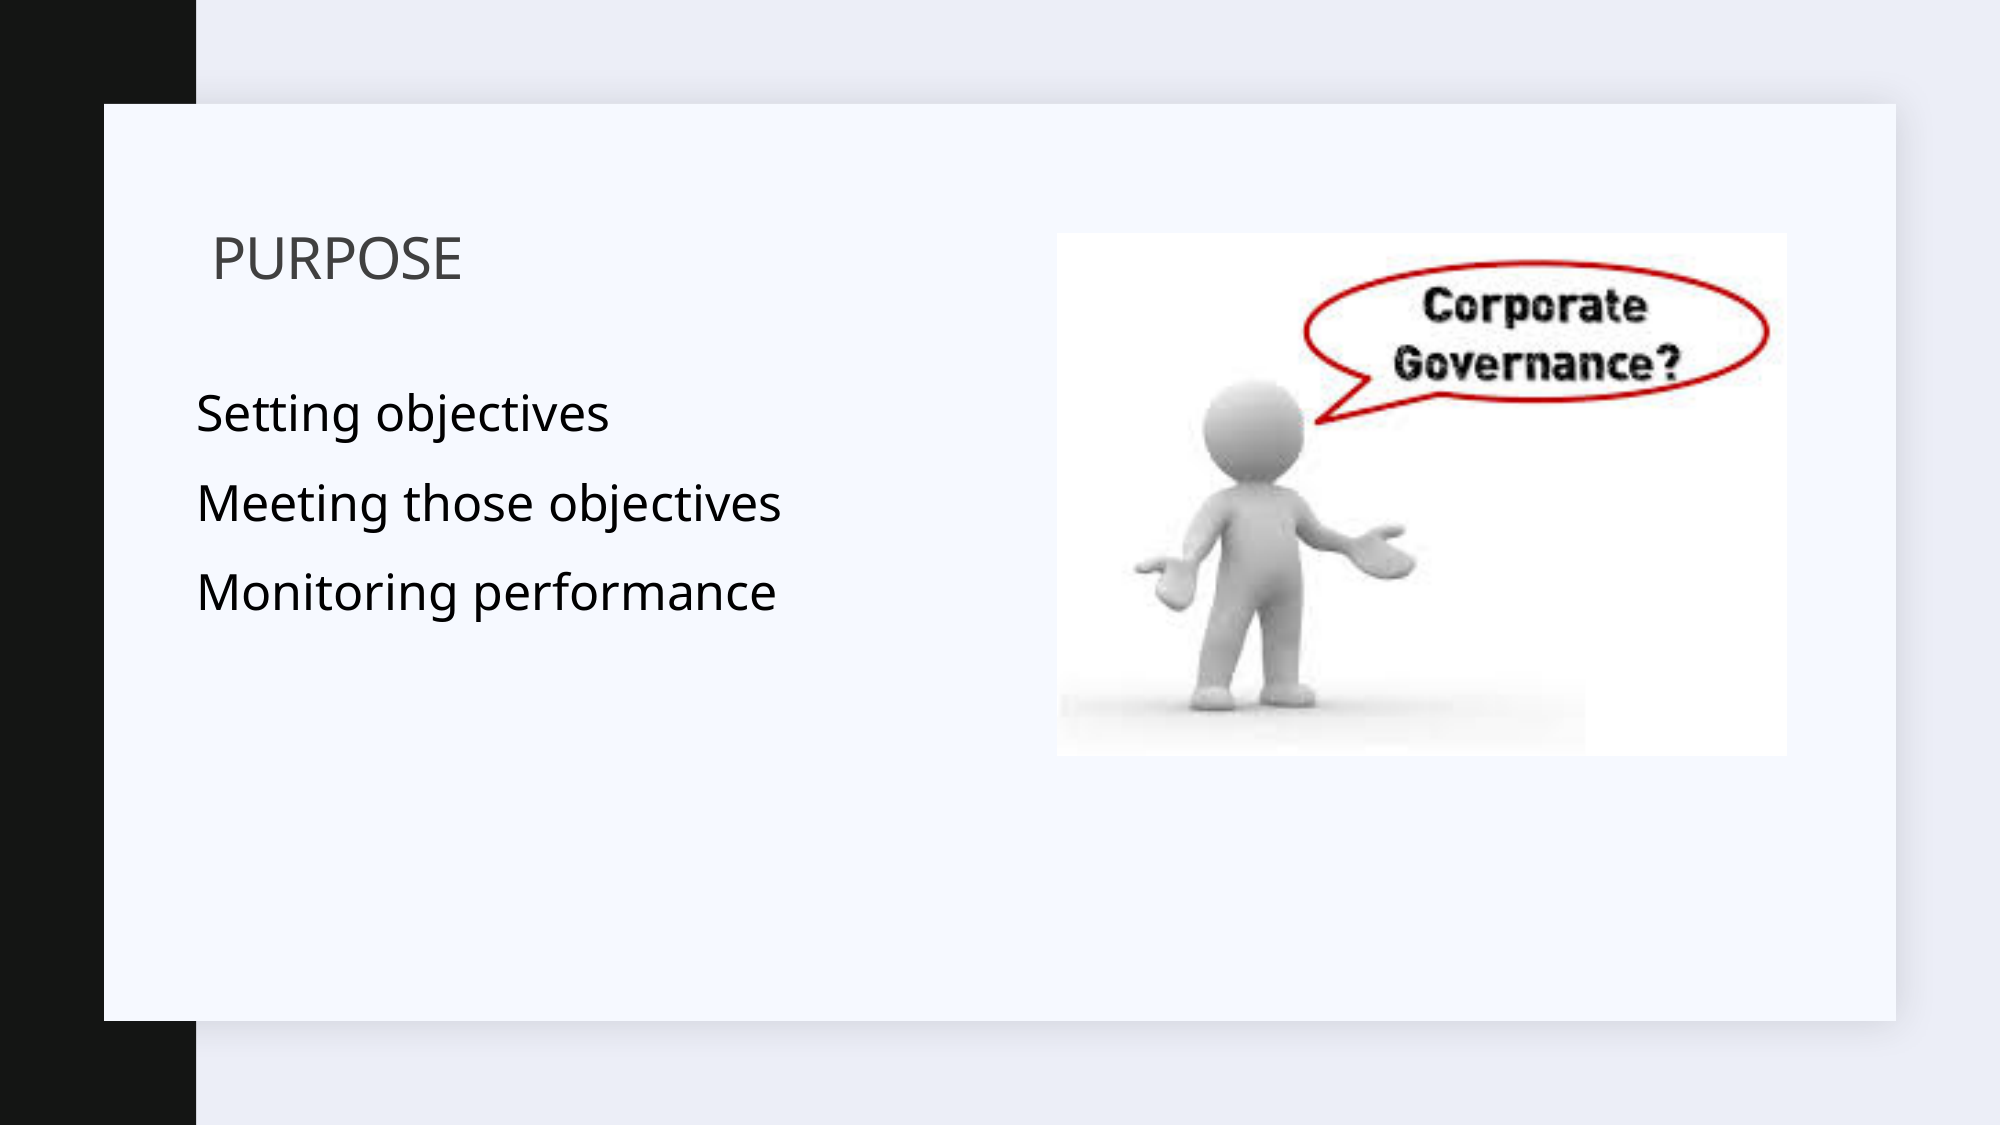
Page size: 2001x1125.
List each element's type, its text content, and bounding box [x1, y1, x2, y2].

picture [1056, 232, 1787, 757]
list Setting objectives Meeting those objectives Monitoring performance [196, 374, 879, 971]
title Purpose [196, 154, 879, 367]
